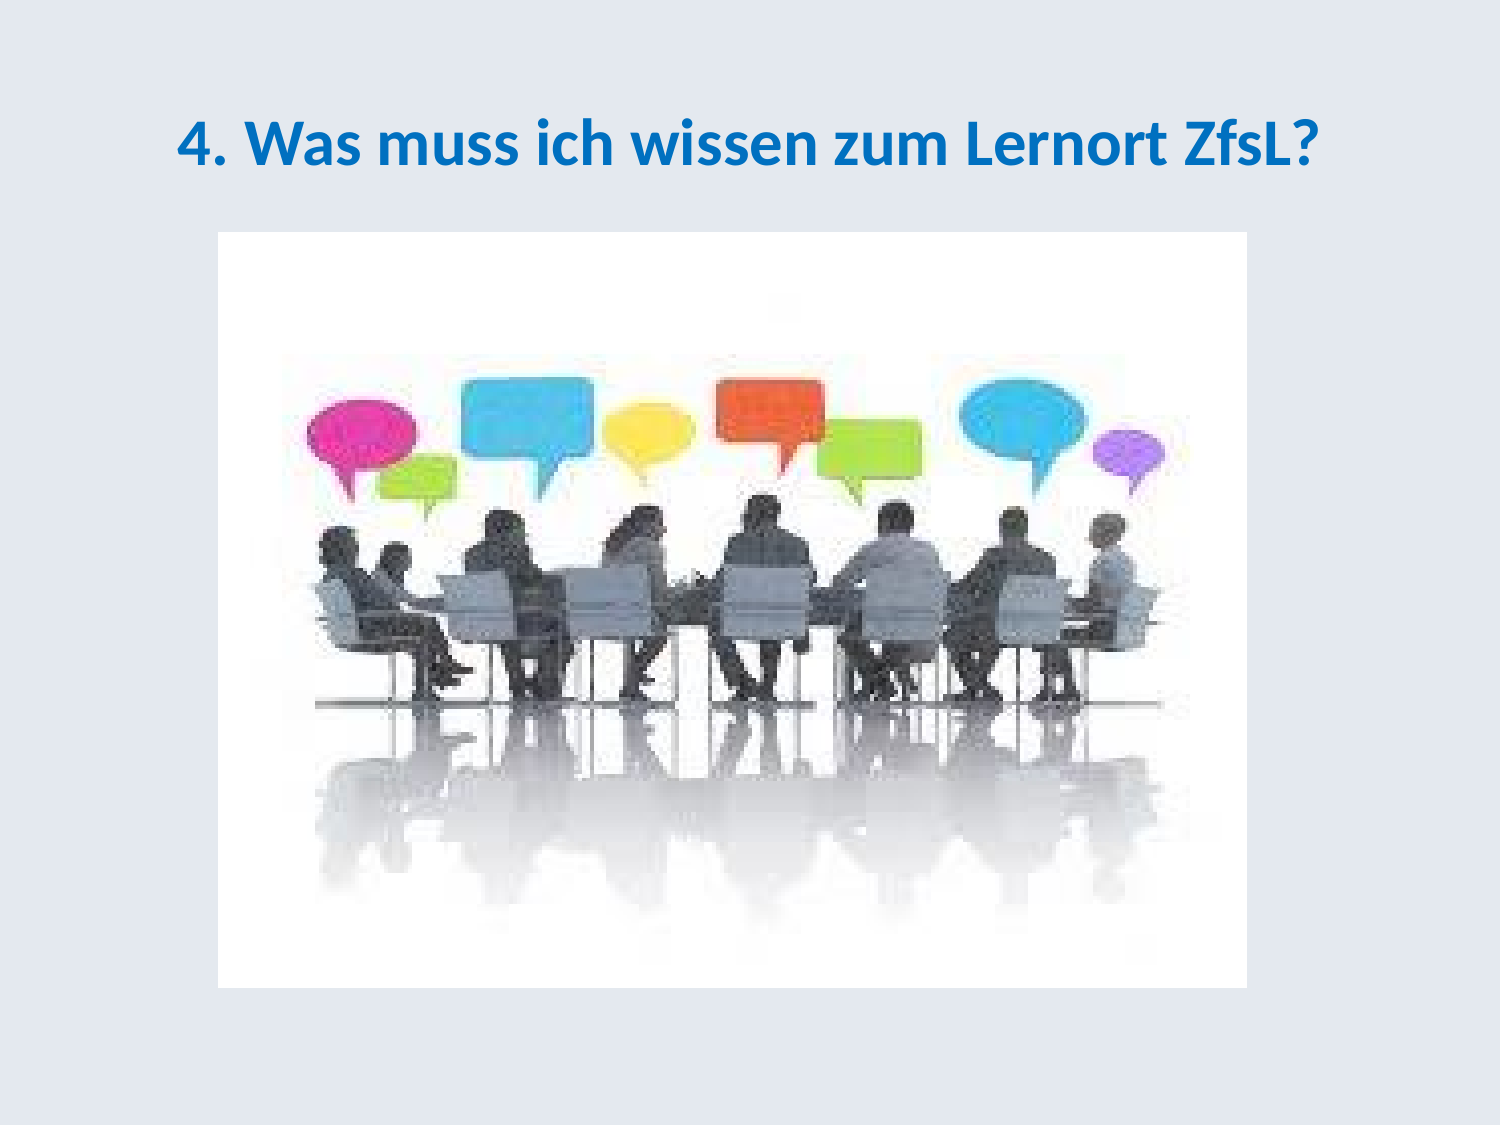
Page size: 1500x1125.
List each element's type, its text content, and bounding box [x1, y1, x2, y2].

title 4. Was muss ich wissen zum Lernort ZfsL? [75, 45, 1425, 233]
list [218, 232, 1247, 988]
